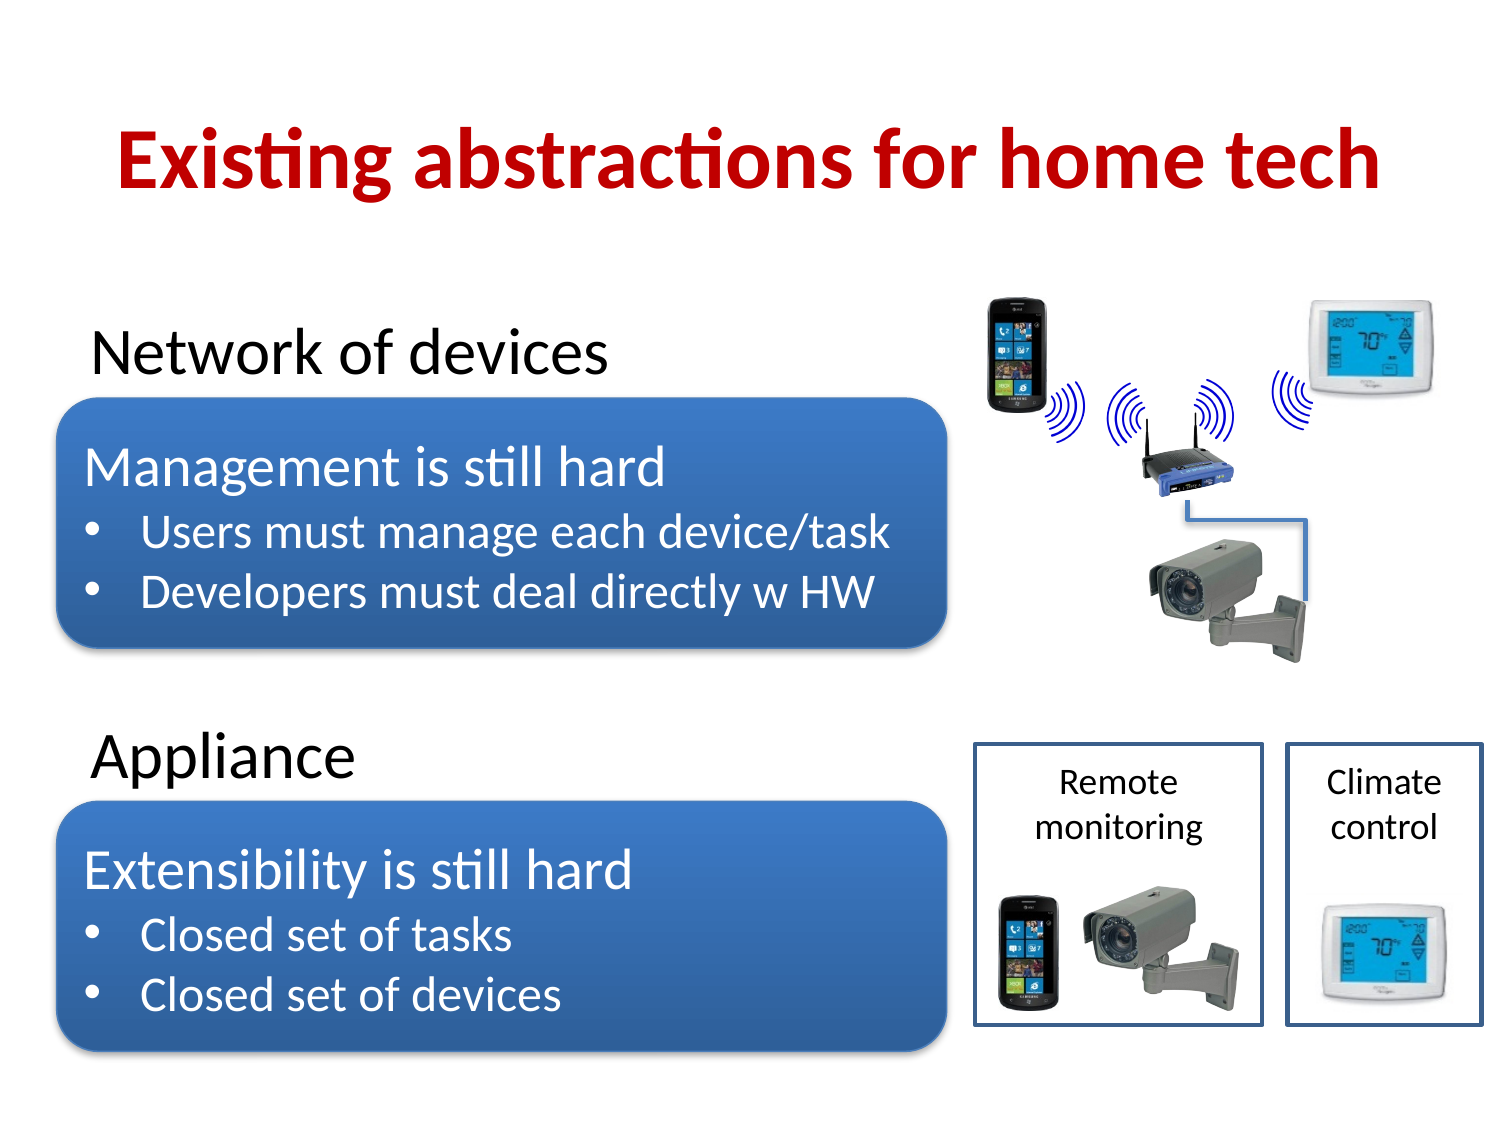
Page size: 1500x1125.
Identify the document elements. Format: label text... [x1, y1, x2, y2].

picture [1102, 375, 1240, 501]
picture [1263, 299, 1451, 436]
text_box Climate control [1304, 749, 1465, 855]
list Network of devices Interoperability protocols DLNA, Z-Wave, Speakeasy, … Open, low-level device access Appliance Monolithic systems Crestron, Control4, EasyLiving, … Fixed tasks over fixed devices [75, 299, 988, 1005]
text_box Extensibility is still hard Closed set of tasks Closed set of devices [55, 800, 948, 1053]
picture [987, 297, 1092, 448]
text_box Remote monitoring [993, 749, 1245, 855]
text_box [1285, 742, 1484, 1027]
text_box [1196, 491, 1297, 610]
picture [1149, 538, 1306, 663]
text_box Management is still hard Users must manage each device/task Developers must deal directly w HW [55, 397, 948, 649]
text_box [973, 742, 1264, 1027]
title Existing abstractions for home tech [75, 45, 1425, 263]
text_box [998, 886, 1239, 1011]
picture [1306, 893, 1463, 1016]
